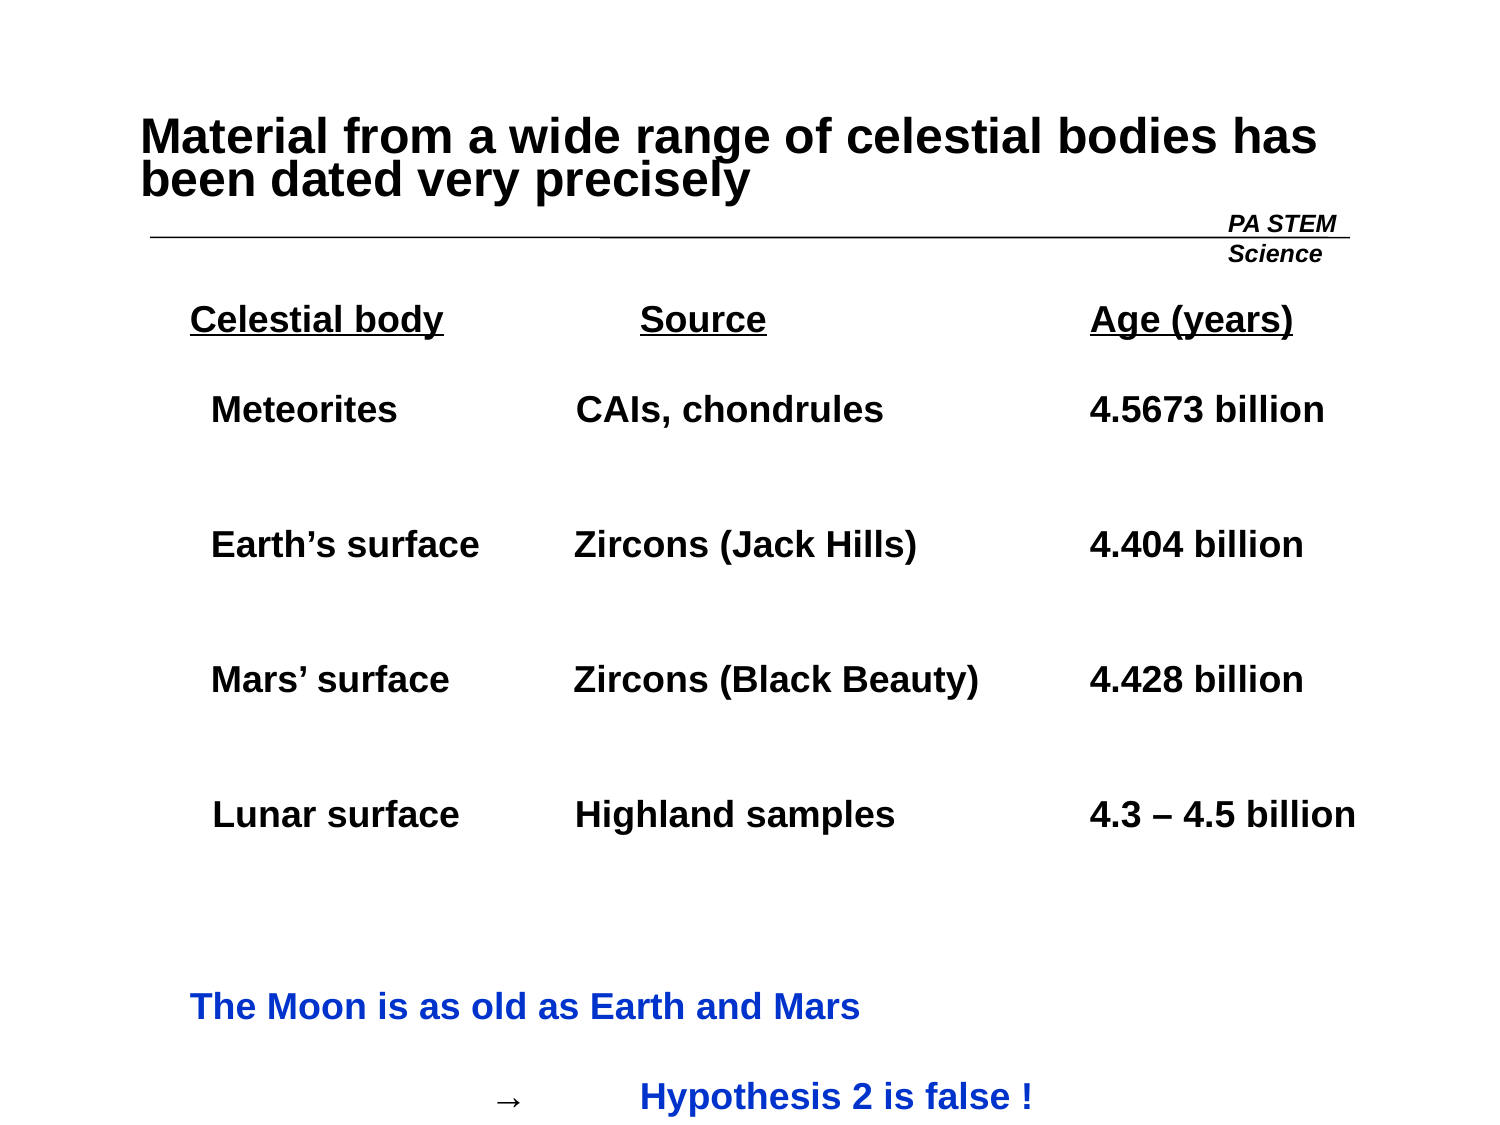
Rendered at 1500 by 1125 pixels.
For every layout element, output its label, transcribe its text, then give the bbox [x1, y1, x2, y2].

text_box Celestial body Source Age (years) Meteorites CAIs, chondrules 4.5673 billion Earth’s surface Zircons (Jack Hills) 4.404 billion Mars’ surface Zircons (Black Beauty) 4.428 billion Lunar surface Highland samples 4.3 – 4.5 billion The Moon is as old as Earth and Mars → Hypothesis 2 is false ! [174, 287, 1400, 1125]
title Material from a wide range of celestial bodies has been dated very precisely [124, 62, 1426, 263]
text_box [149, 199, 1353, 276]
